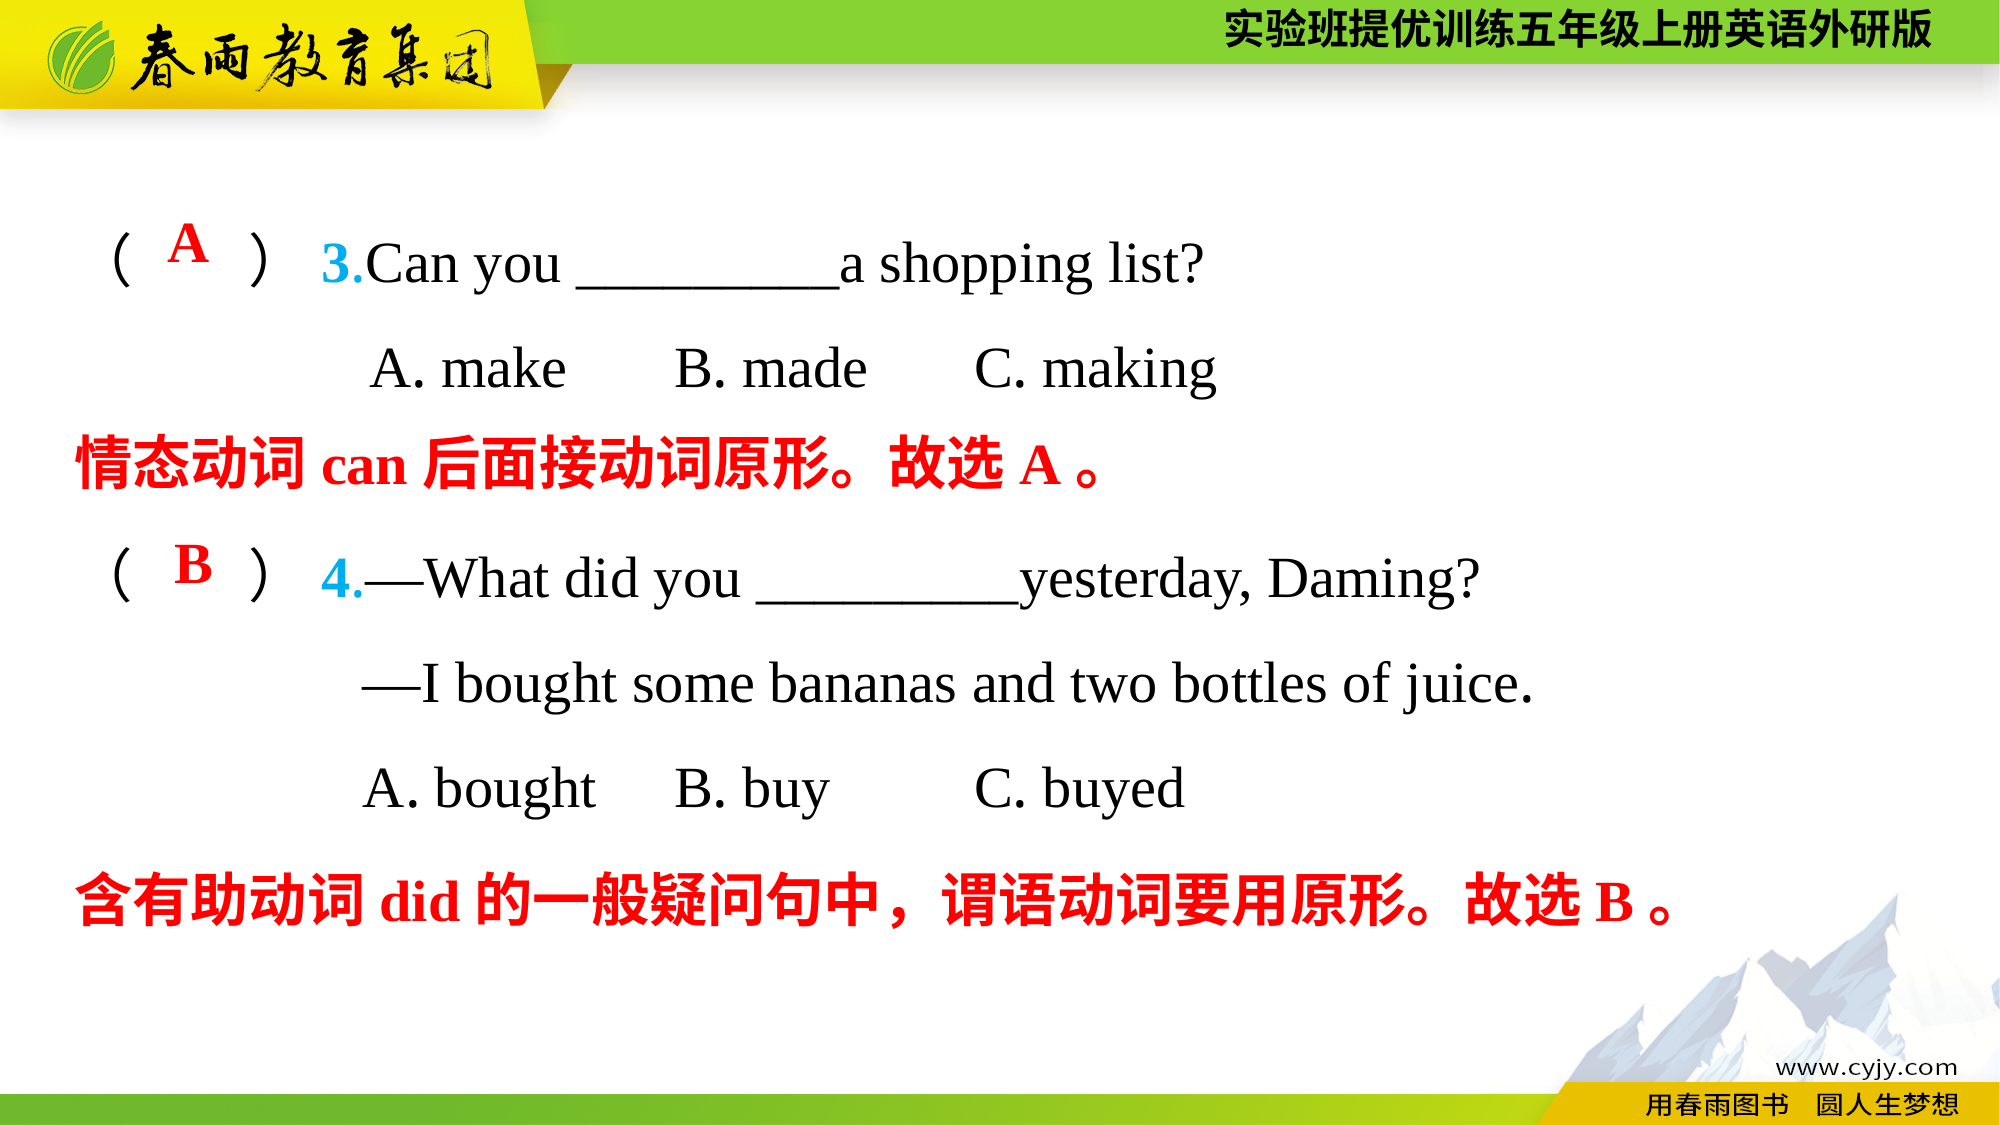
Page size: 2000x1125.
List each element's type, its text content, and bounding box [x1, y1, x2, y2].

list （ ）3.Can you _________a shopping list? A. make B. made C. making （ ）4.—What did you _________yesterday, Daming? —I bought some bananas and two bottles of juice. A. bought B. buy C. buyed [59, 504, 1944, 820]
text_box A [152, 196, 225, 282]
list （ ）3.Can you _________a shopping list? A. make B. made C. making （ ）4.—What did you _________yesterday, Daming? —I bought some bananas and two bottles of juice. A. bought B. buy C. buyed [59, 181, 1944, 383]
text_box 含有助动词did的一般疑问句中，谓语动词要用原形。故选B。 [59, 820, 1944, 941]
text_box 情态动词can后面接动词原形。故选A。 [59, 383, 1944, 504]
text_box B [160, 517, 229, 603]
picture [0, 0, 2000, 1125]
